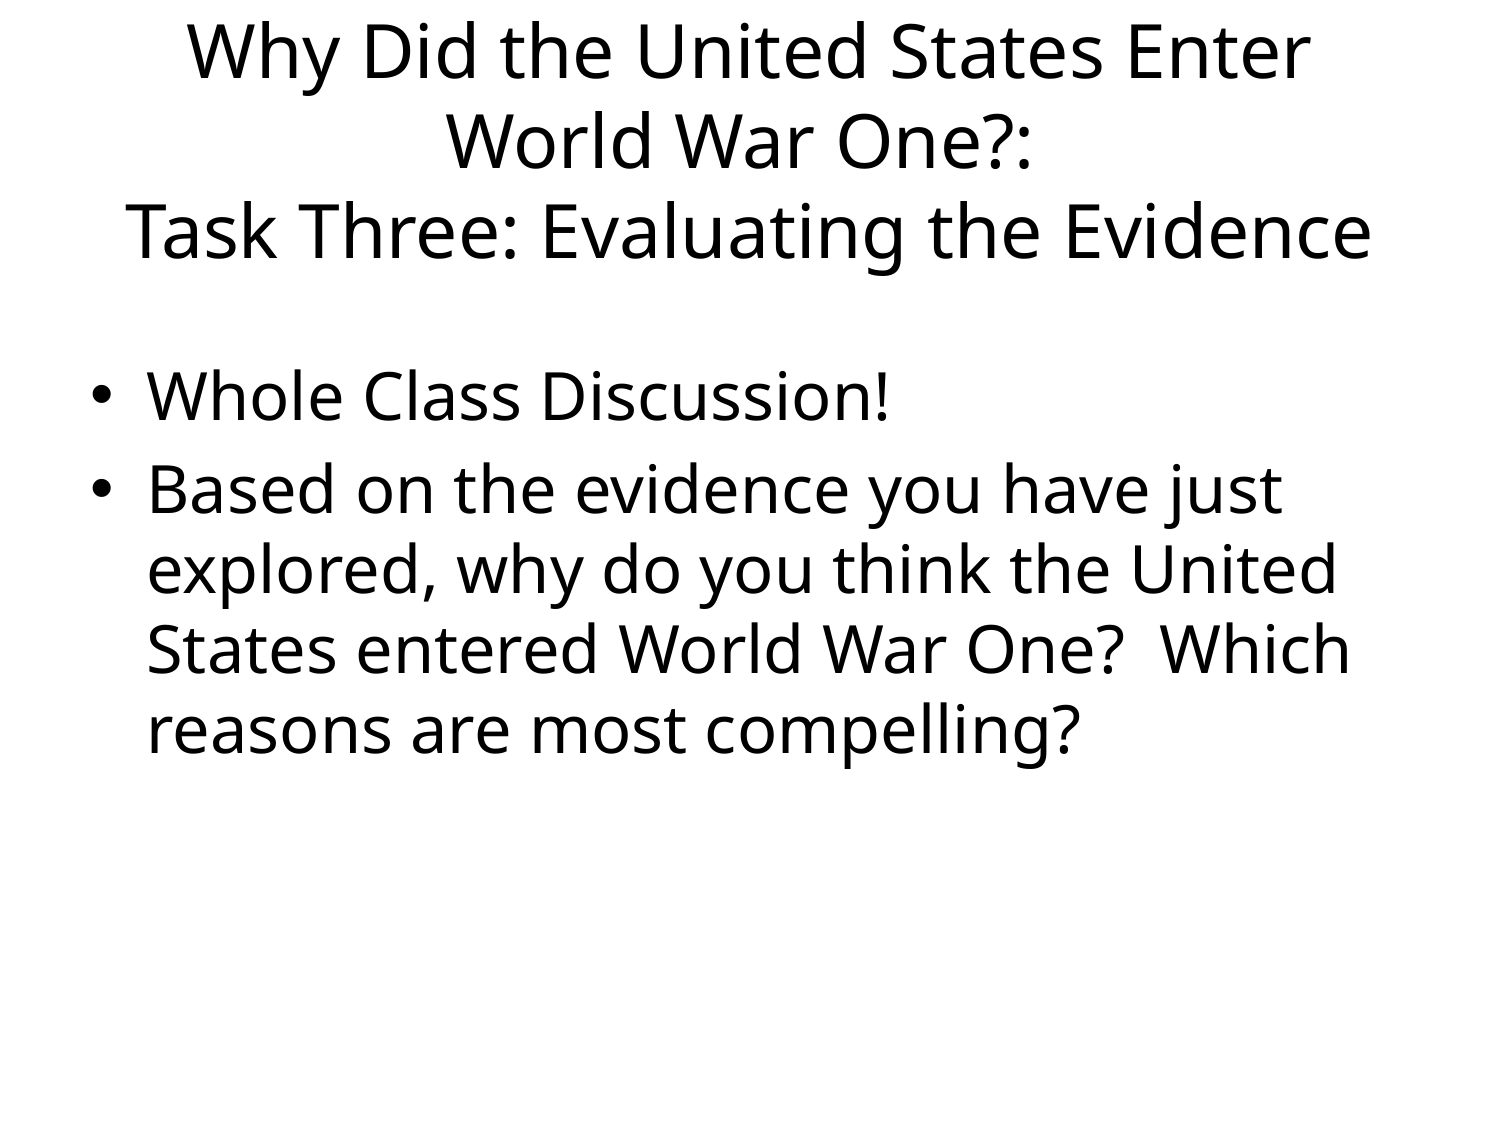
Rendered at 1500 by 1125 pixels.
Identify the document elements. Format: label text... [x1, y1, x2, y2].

list Whole Class Discussion! Based on the evidence you have just explored, why do you think the United States entered World War One? Which reasons are most compelling? [75, 346, 1425, 1002]
title Why Did the United States Enter World War One?: Task Three: Evaluating the Evidence [75, 45, 1425, 233]
